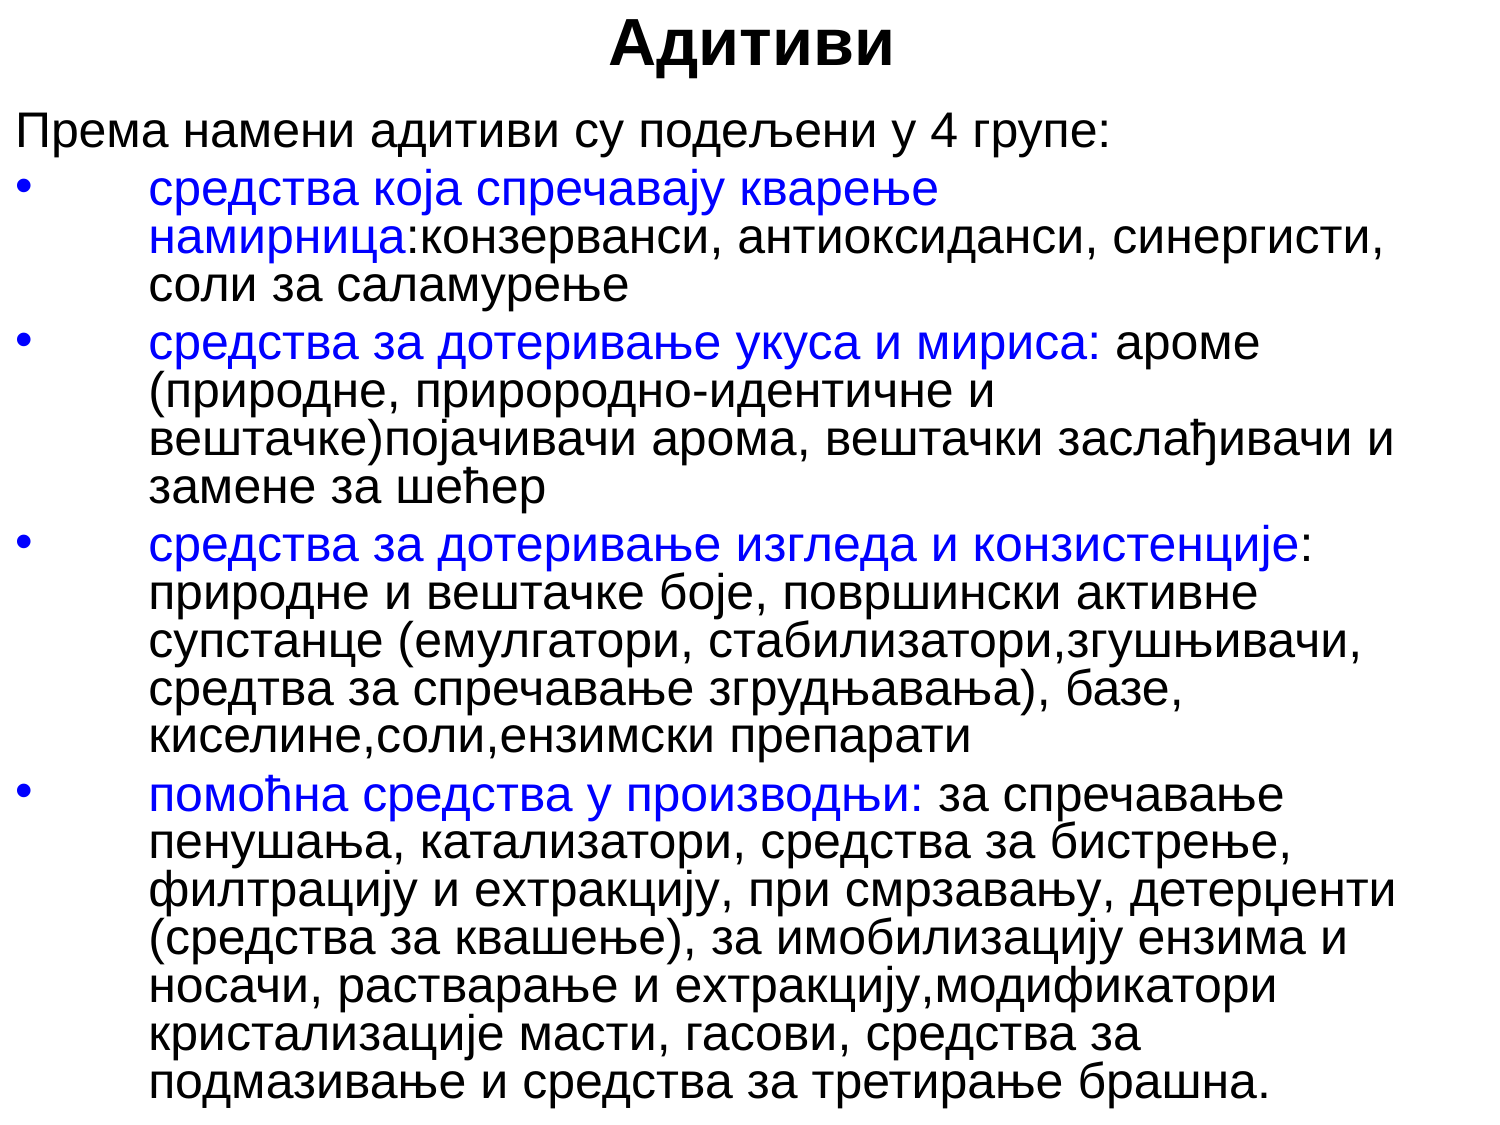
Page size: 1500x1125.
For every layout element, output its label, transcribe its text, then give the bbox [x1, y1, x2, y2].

text_box Адитиви [76, 7, 1427, 80]
list Према намени адитиви су подељени у 4 групе: средства која спречавају кварење намирница:конзерванси, антиоксиданси, синергисти, соли за саламурење средства за дотеривање укуса и мириса: ароме (природне, прирородно-идентичне и вештачке)појачивачи арома, вештачки заслађивачи и замене за шећер средства за дотеривање изгледа и конзистенције: природне и вештачке боје, површински активне супстанце (емулгатори, стабилизатори,згушњивачи, средтва за спречавање згрудњавања), базе, киселине,соли,ензимски препарати помоћна средства у производњи: за спречавање пенушања, катализатори, средства за бистрење, филтрацију и еxтракцију, при смрзавању, детерџенти (средства за квашење), за имобилизацију ензима и носачи, растварање и еxтракцију,модификатори кристализације масти, гасови, средства за подмазивање и средства за третирање брашна. [0, 101, 1471, 845]
